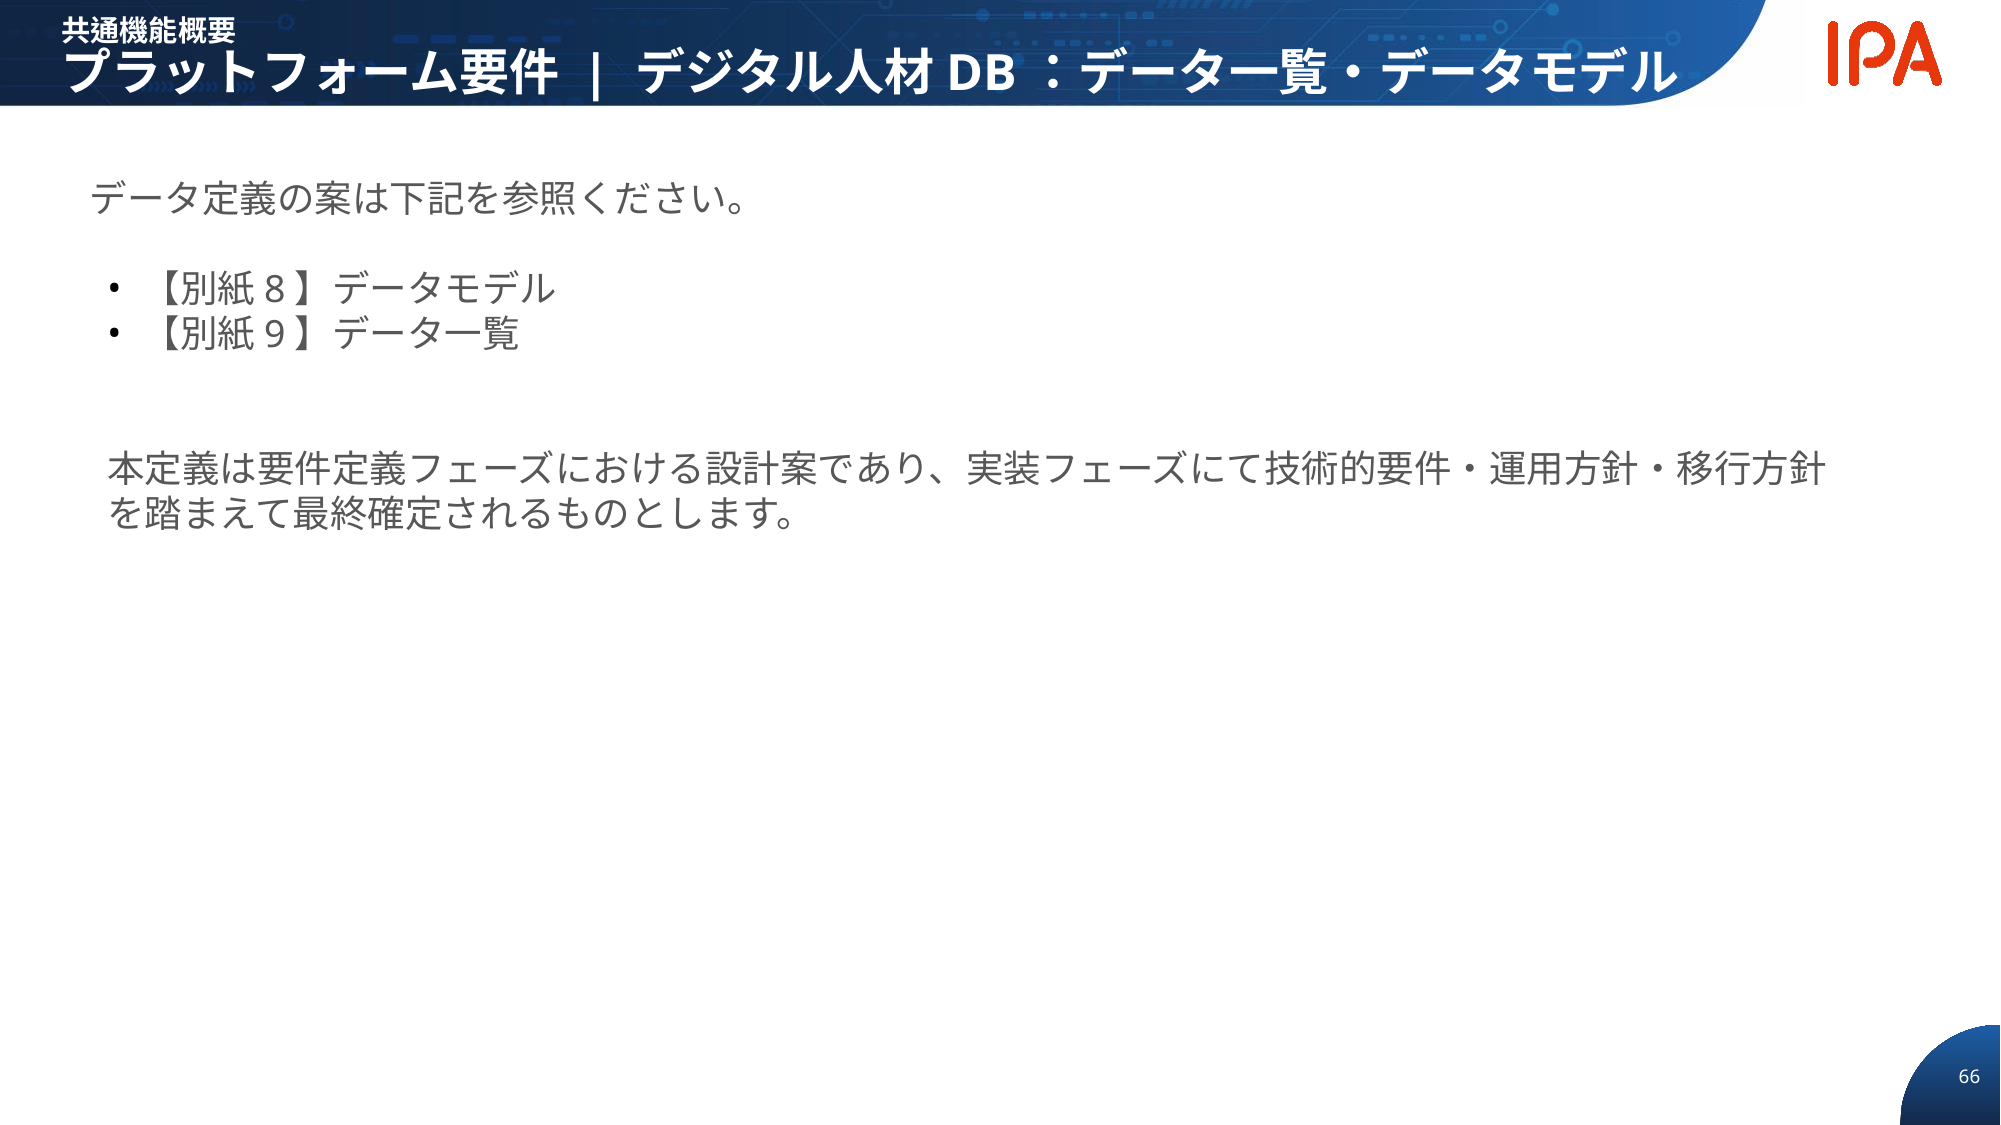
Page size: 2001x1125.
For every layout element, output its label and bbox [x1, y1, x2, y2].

picture [1828, 21, 1942, 86]
picture [0, 0, 1805, 108]
text_box [56, 118, 1940, 588]
text_box [61, 16, 1794, 92]
